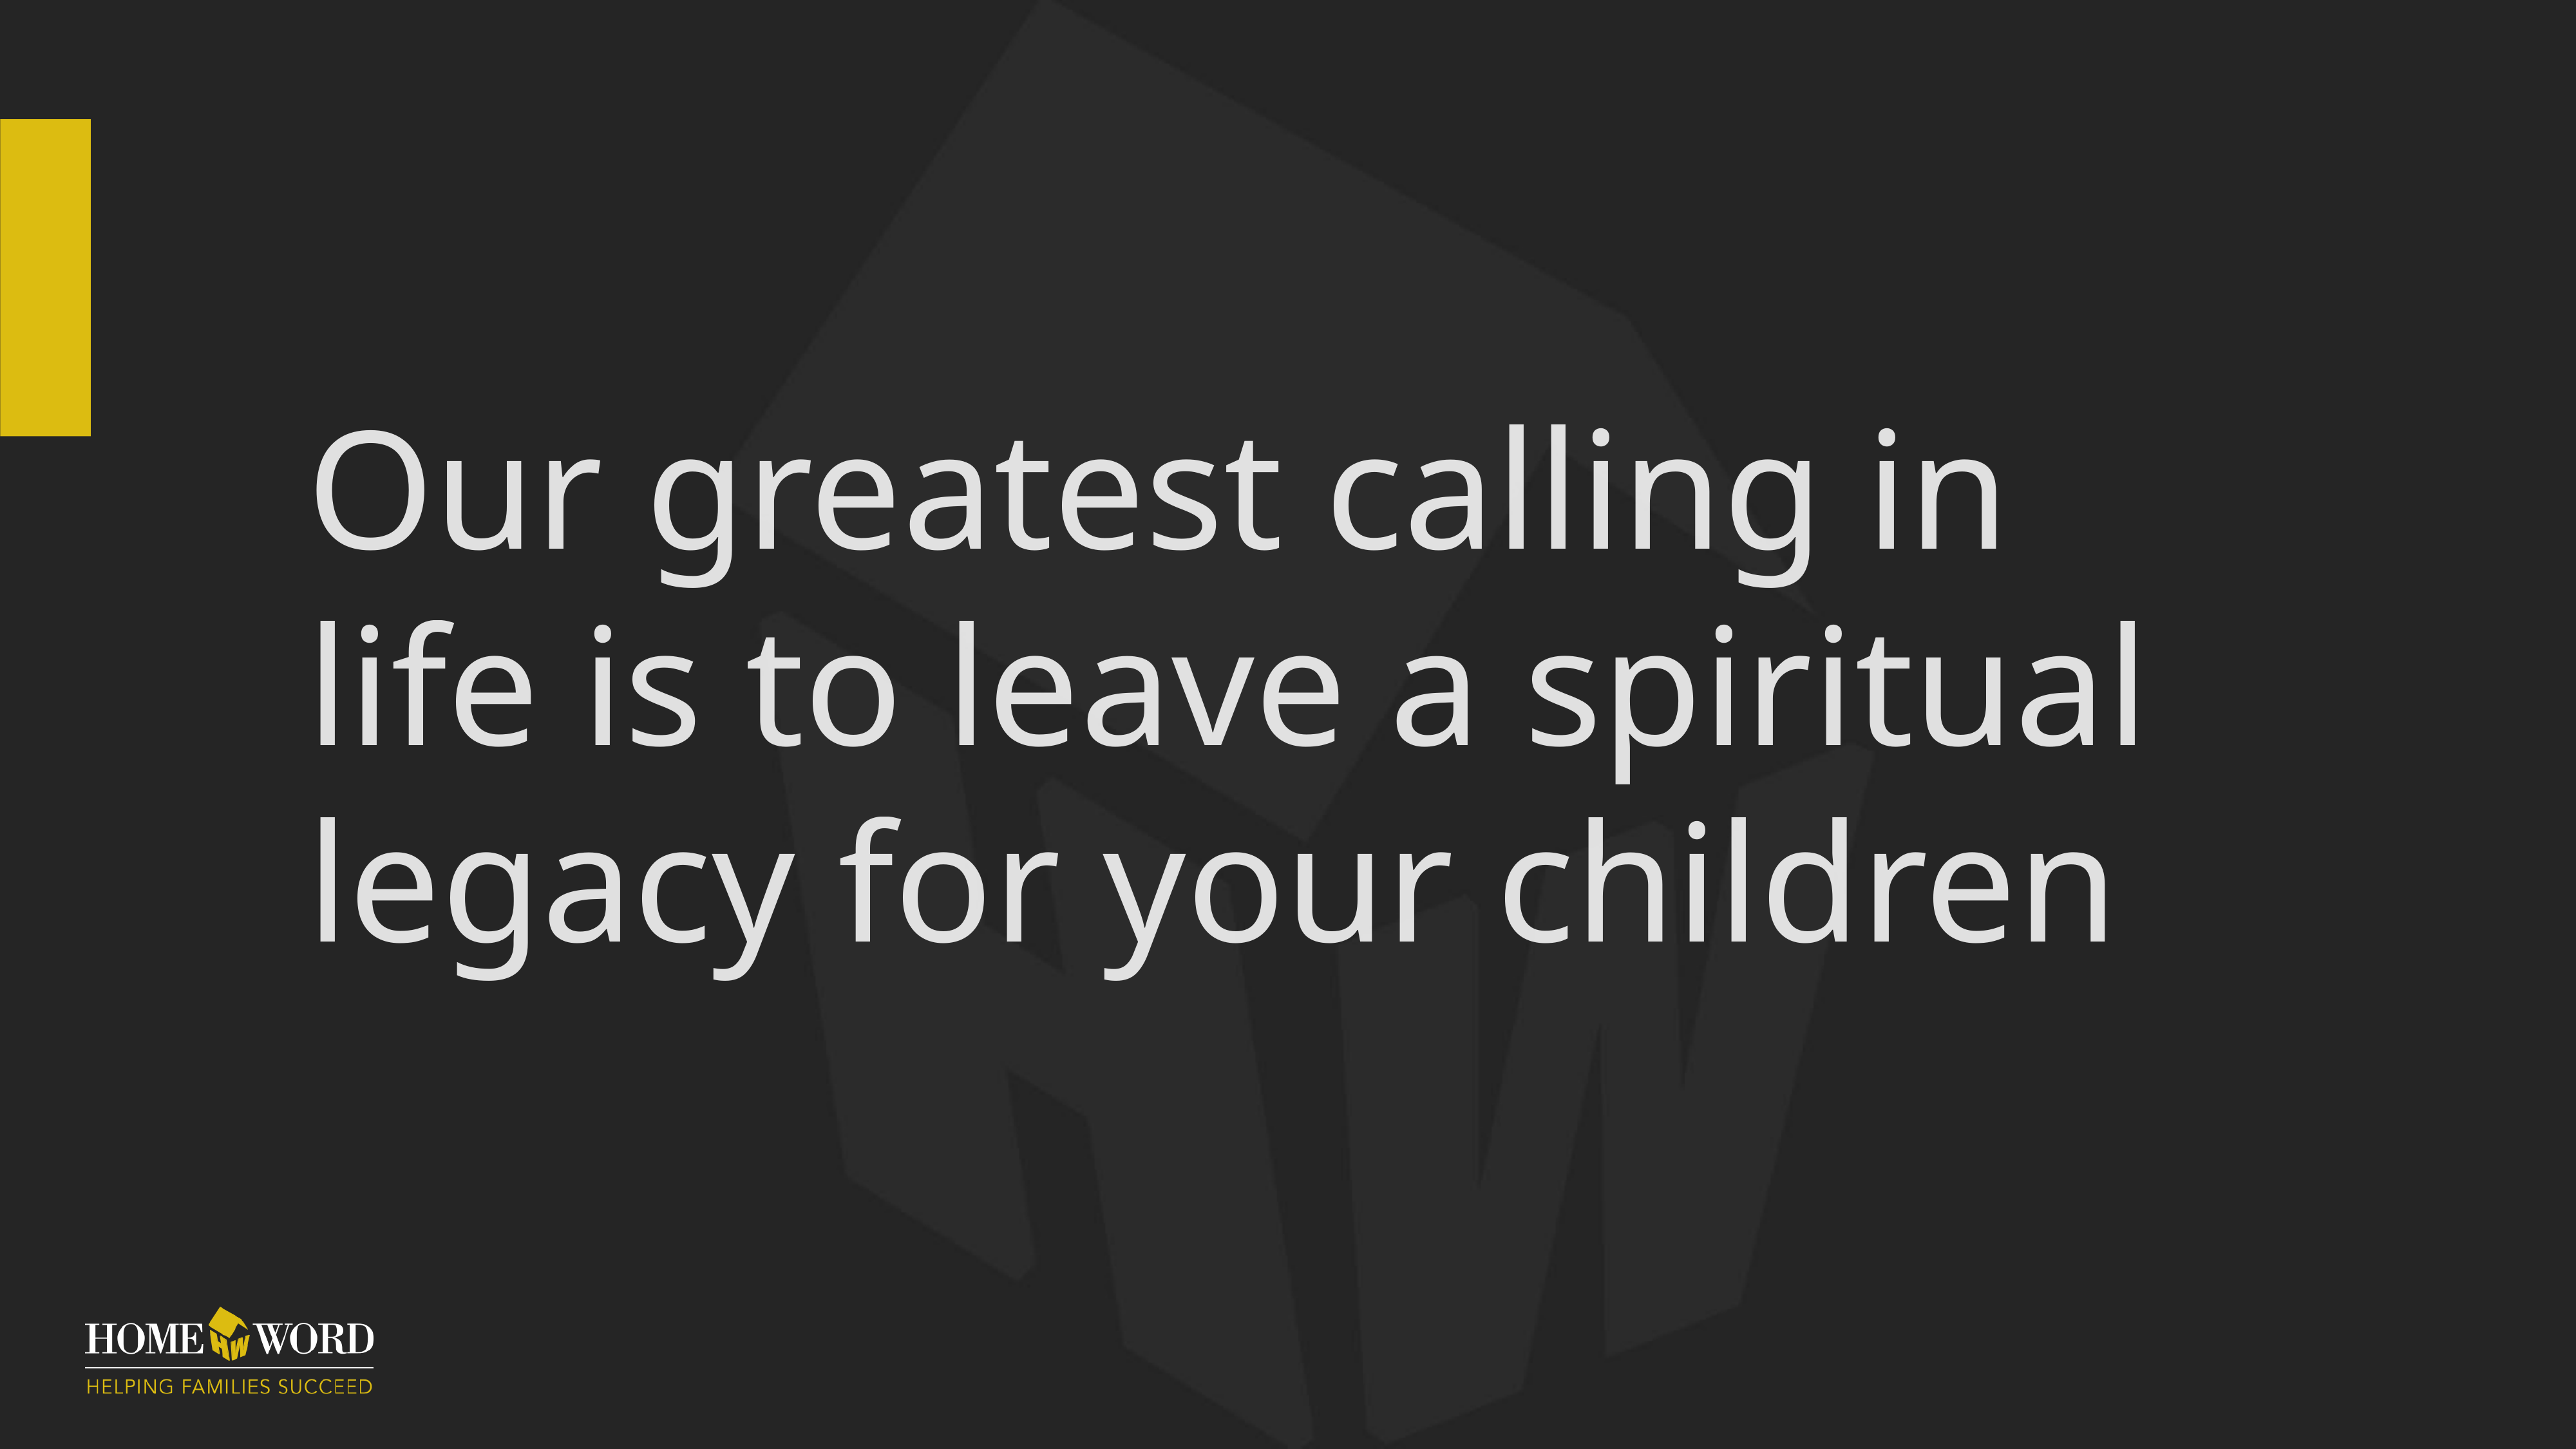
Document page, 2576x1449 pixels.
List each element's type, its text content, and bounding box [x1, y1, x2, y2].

title Our greatest calling in life is to leave a spiritual legacy for your children [301, 379, 2275, 1132]
picture [0, 0, 2576, 1449]
